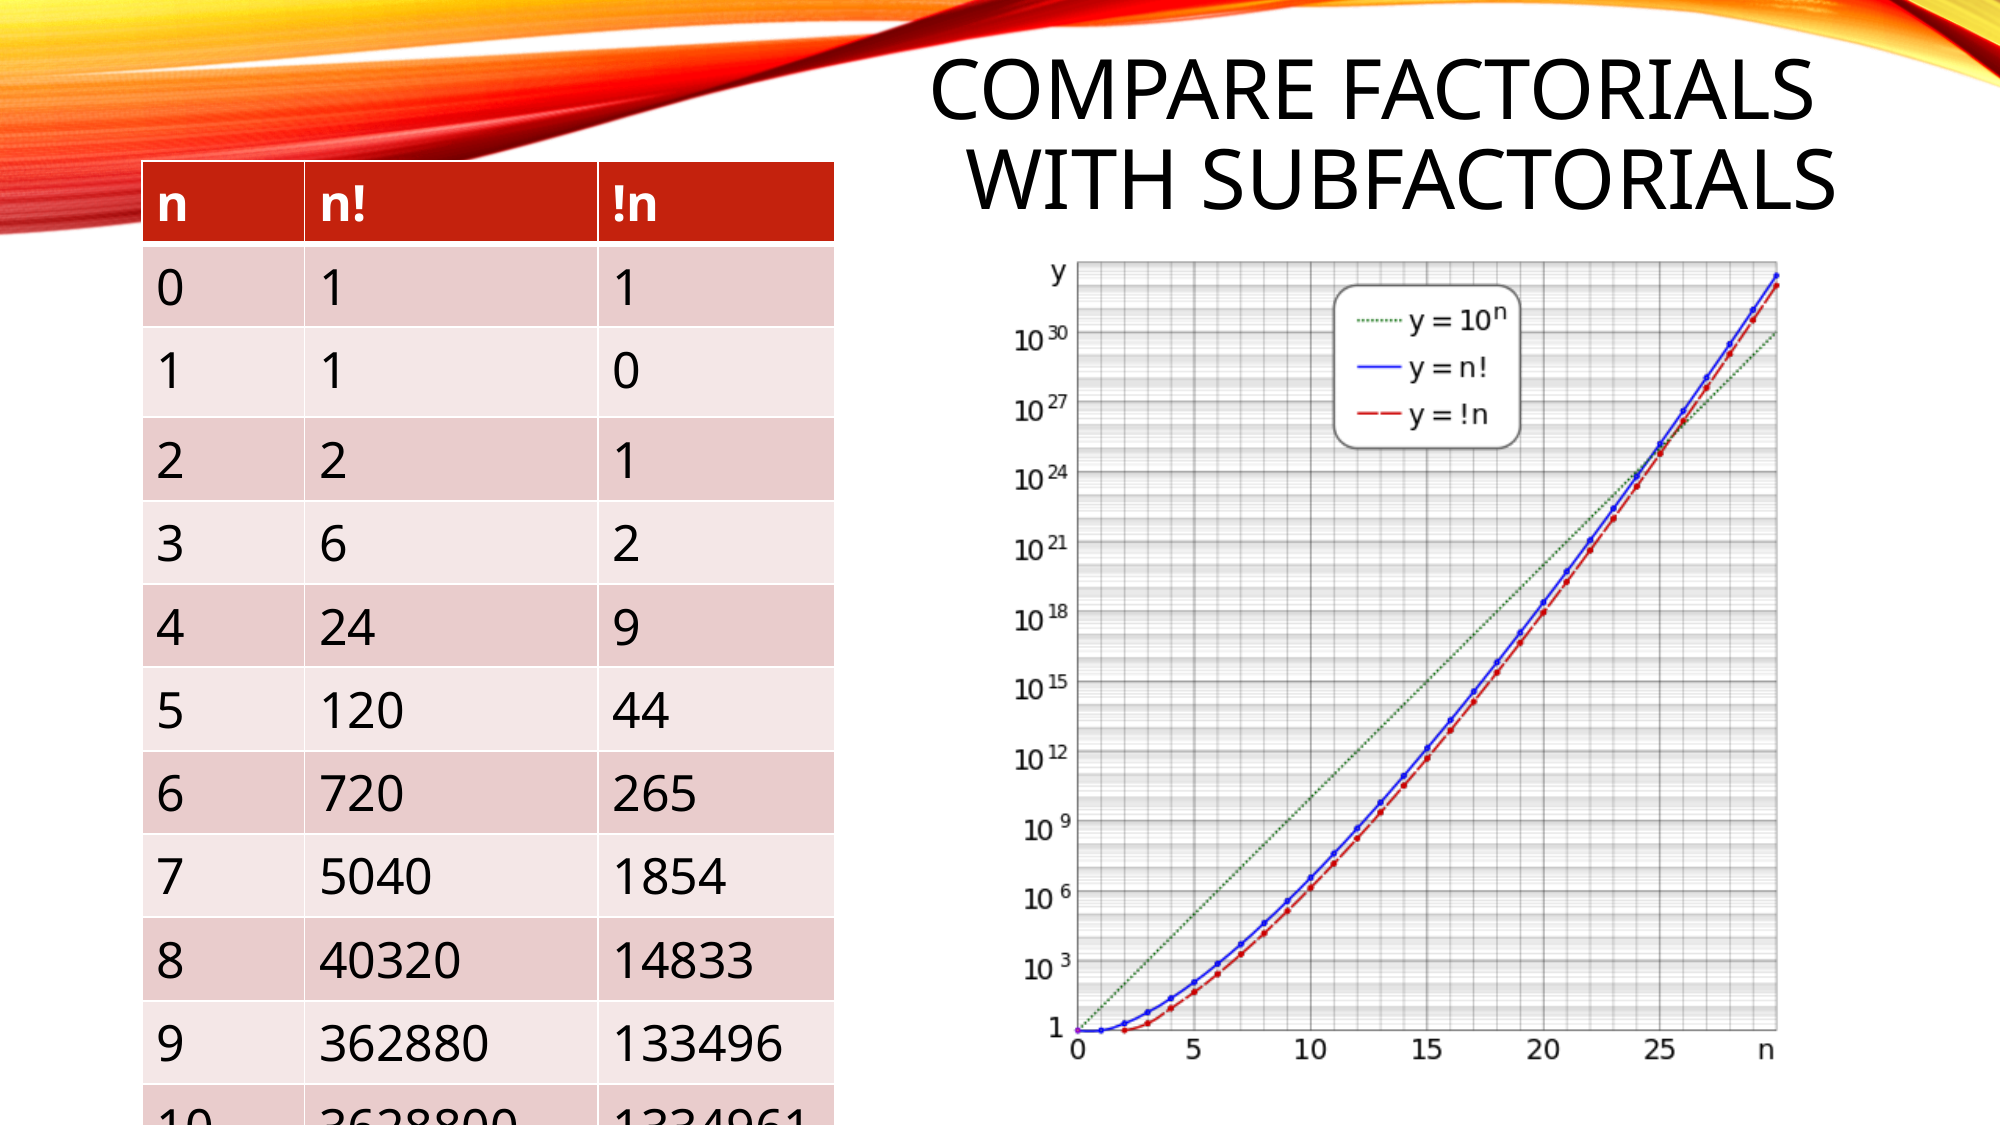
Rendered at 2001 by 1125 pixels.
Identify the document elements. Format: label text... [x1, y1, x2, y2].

table_cell 1334961 [599, 1085, 834, 1125]
table_cell 5 [143, 668, 304, 750]
title Compare factorials with subfactorials [441, 31, 1854, 244]
table_cell 1854 [599, 835, 834, 916]
table_cell 362880 [305, 1002, 597, 1083]
table_cell 1 [305, 328, 597, 416]
table_header n [143, 162, 304, 241]
table_cell 3 [143, 502, 304, 583]
table_cell 14833 [599, 918, 834, 1000]
table_cell 2 [599, 502, 834, 583]
table_cell 120 [305, 668, 597, 750]
table_cell 8 [143, 918, 304, 1000]
table_cell 24 [305, 585, 597, 666]
table_cell 1 [599, 418, 834, 500]
table_cell 3628800 [305, 1085, 597, 1125]
table_cell 40320 [305, 918, 597, 1000]
table_cell 0 [599, 328, 834, 416]
table_cell 6 [305, 502, 597, 583]
table_cell 44 [599, 668, 834, 750]
table_cell 0 [143, 247, 304, 326]
table_cell 133496 [599, 1002, 834, 1083]
table_cell 1 [599, 247, 834, 326]
table_cell 5040 [305, 835, 597, 916]
table_cell 2 [305, 418, 597, 500]
table_cell 9 [599, 585, 834, 666]
table_cell 7 [143, 835, 304, 916]
table_header n! [305, 162, 597, 241]
table_cell 9 [143, 1002, 304, 1083]
table_cell 10 [143, 1085, 304, 1125]
table_header !n [599, 162, 834, 241]
picture [999, 260, 1801, 1061]
table_cell 4 [143, 585, 304, 666]
table_cell 265 [599, 752, 834, 833]
table_cell 2 [143, 418, 304, 500]
table_cell 1 [305, 247, 597, 326]
table_cell 1 [143, 328, 304, 416]
table_cell 6 [143, 752, 304, 833]
picture [0, 0, 2000, 237]
table_cell 720 [305, 752, 597, 833]
